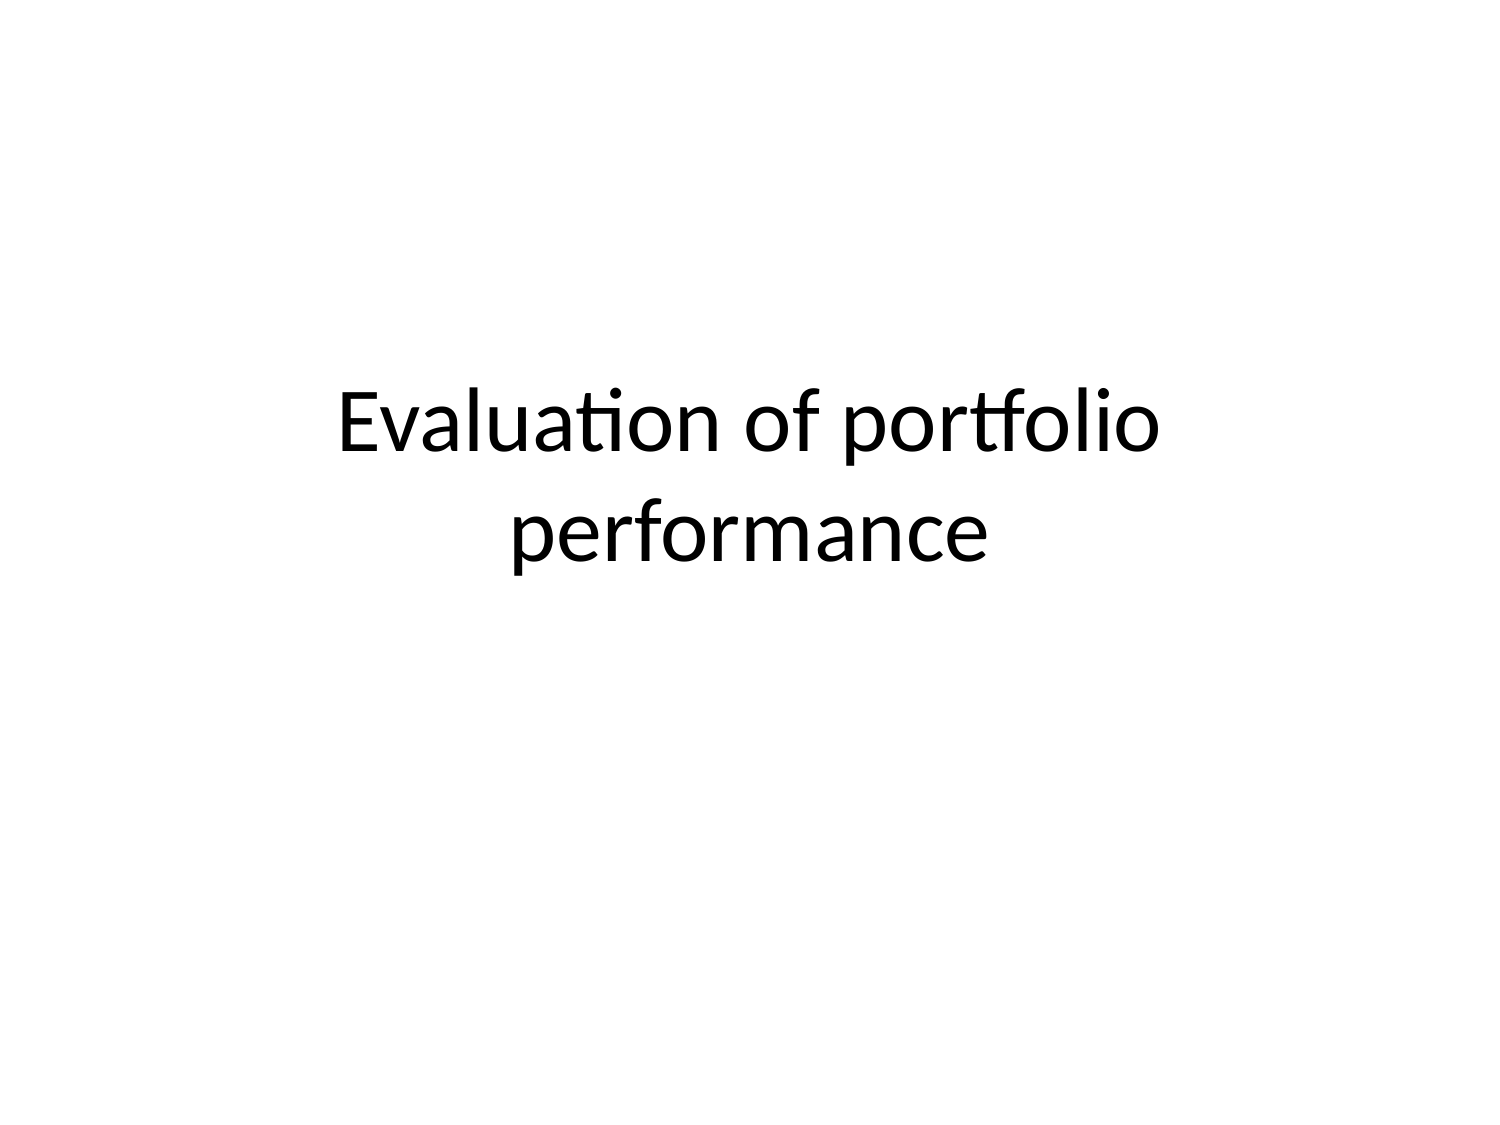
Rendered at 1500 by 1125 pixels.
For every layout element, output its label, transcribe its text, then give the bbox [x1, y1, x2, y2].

title Evaluation of portfolio performance [112, 349, 1388, 591]
